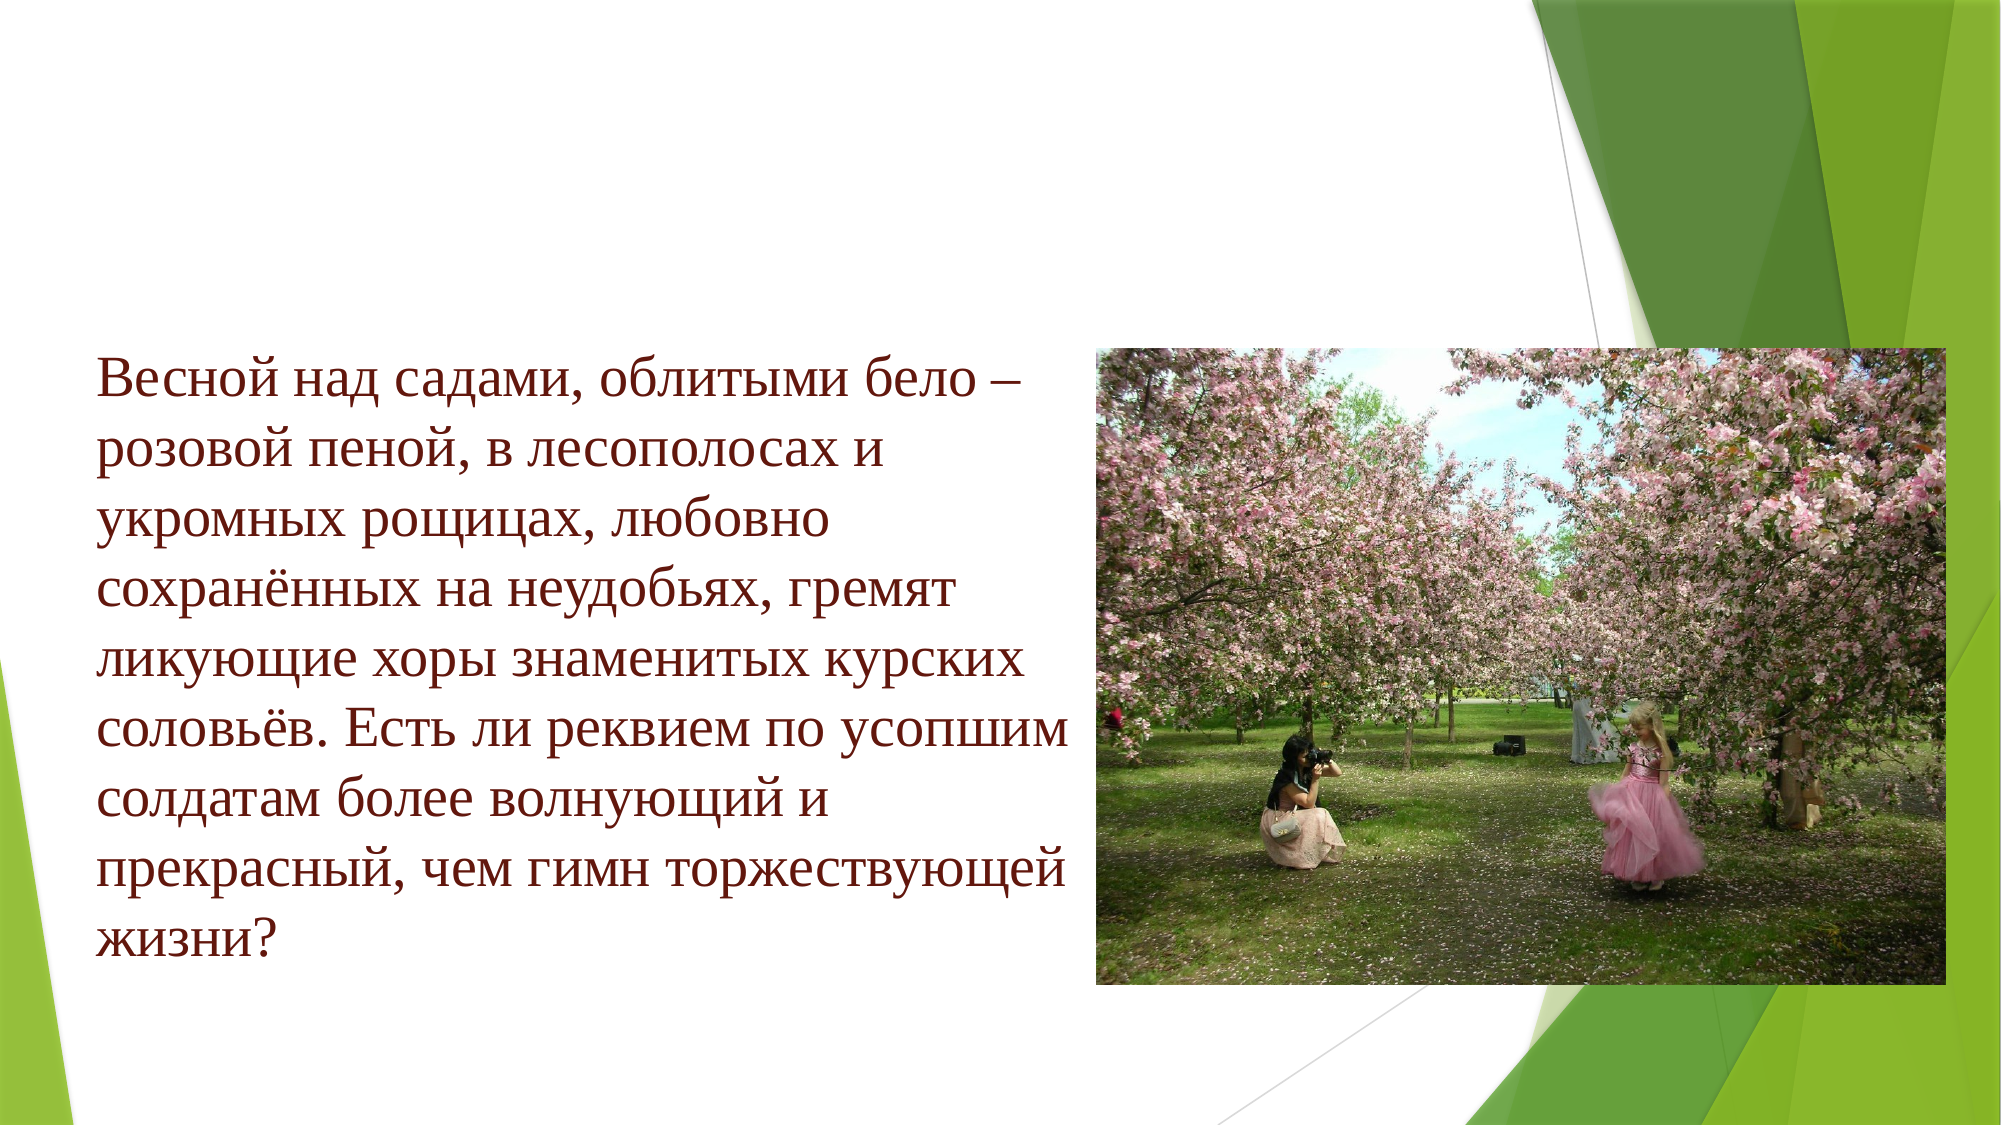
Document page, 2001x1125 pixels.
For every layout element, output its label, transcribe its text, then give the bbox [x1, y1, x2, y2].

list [1096, 347, 1947, 986]
text_box Весной над садами, облитыми бело – розовой пеной, в лесополосах и укромных рощицах, любовно сохранённых на неудобьях, гремят ликующие хоры знаменитых курских соловьёв. Есть ли реквием по усопшим солдатам более волнующий и прекрасный, чем гимн торжествующей жизни? [81, 331, 1097, 976]
